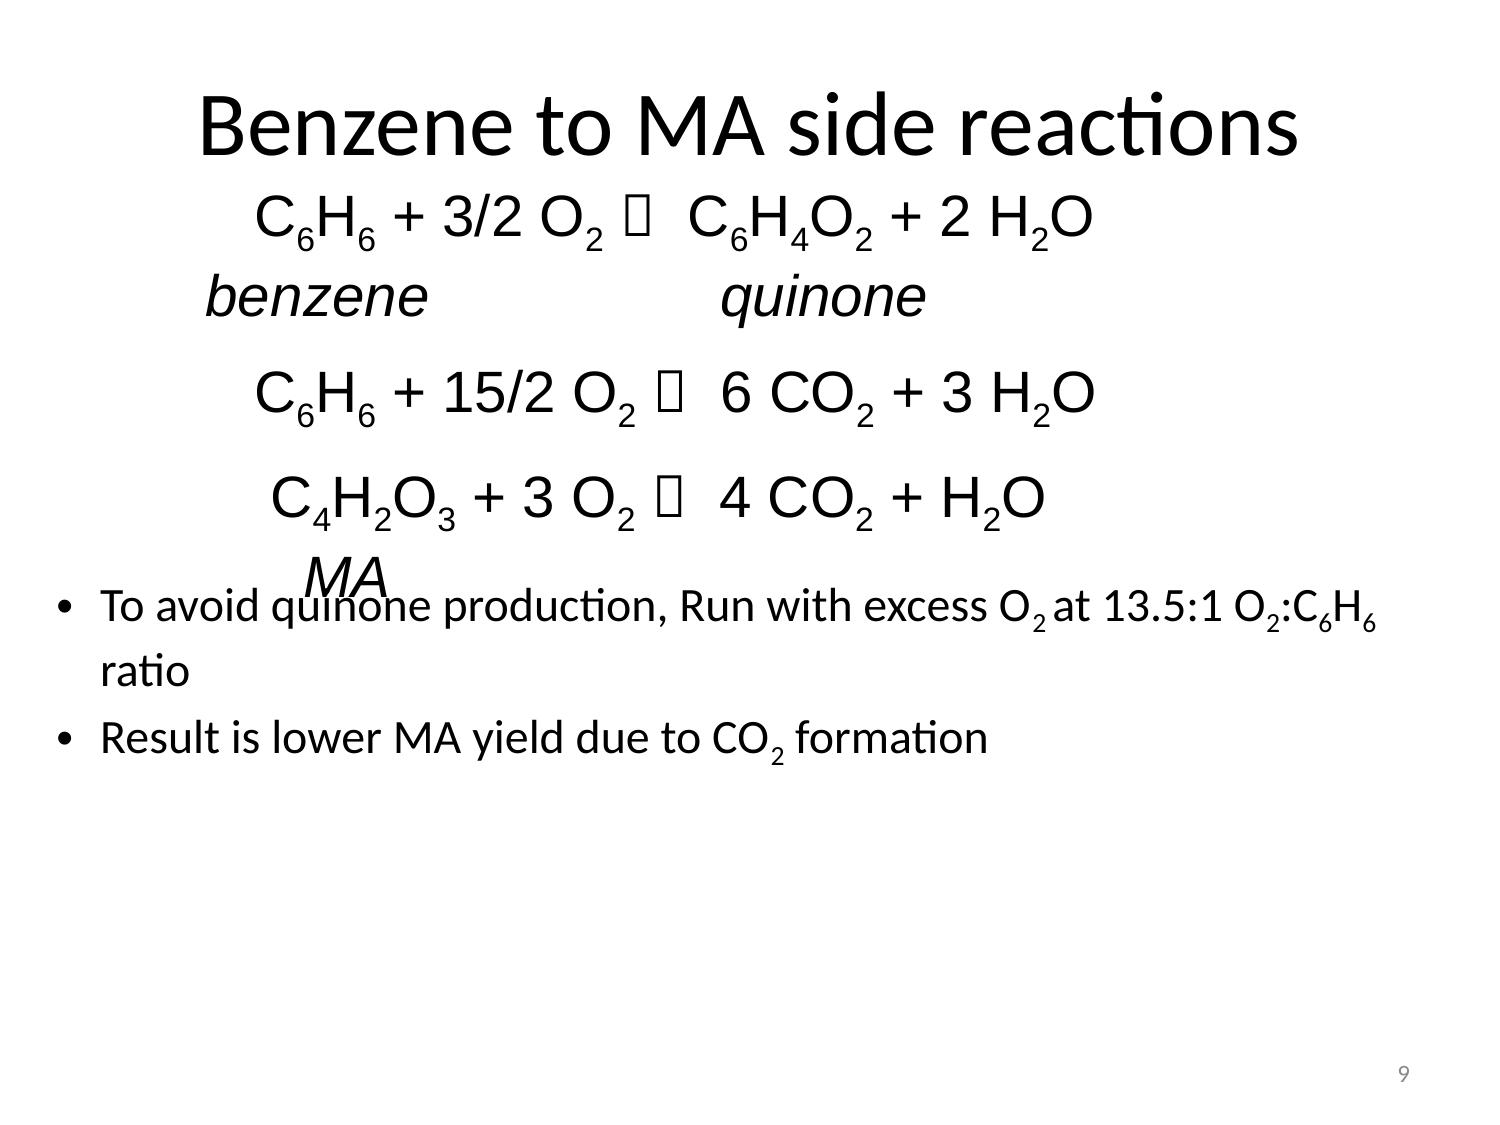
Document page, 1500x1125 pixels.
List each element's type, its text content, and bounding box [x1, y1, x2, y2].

title Benzene to MA side reactions [75, 45, 1425, 193]
text_box C6H6 + 3/2 O2  C6H4O2 + 2 H2O benzene quinone C6H6 + 15/2 O2  6 CO2 + 3 H2O C4H2O3 + 3 O2  4 CO2 + H2O MA [190, 171, 1309, 617]
list To avoid quinone production, Run with excess O2 at 13.5:1 O2:C6H6 ratio Result is lower MA yield due to CO2 formation [41, 565, 1459, 781]
slide_number 9 [1074, 1042, 1425, 1103]
